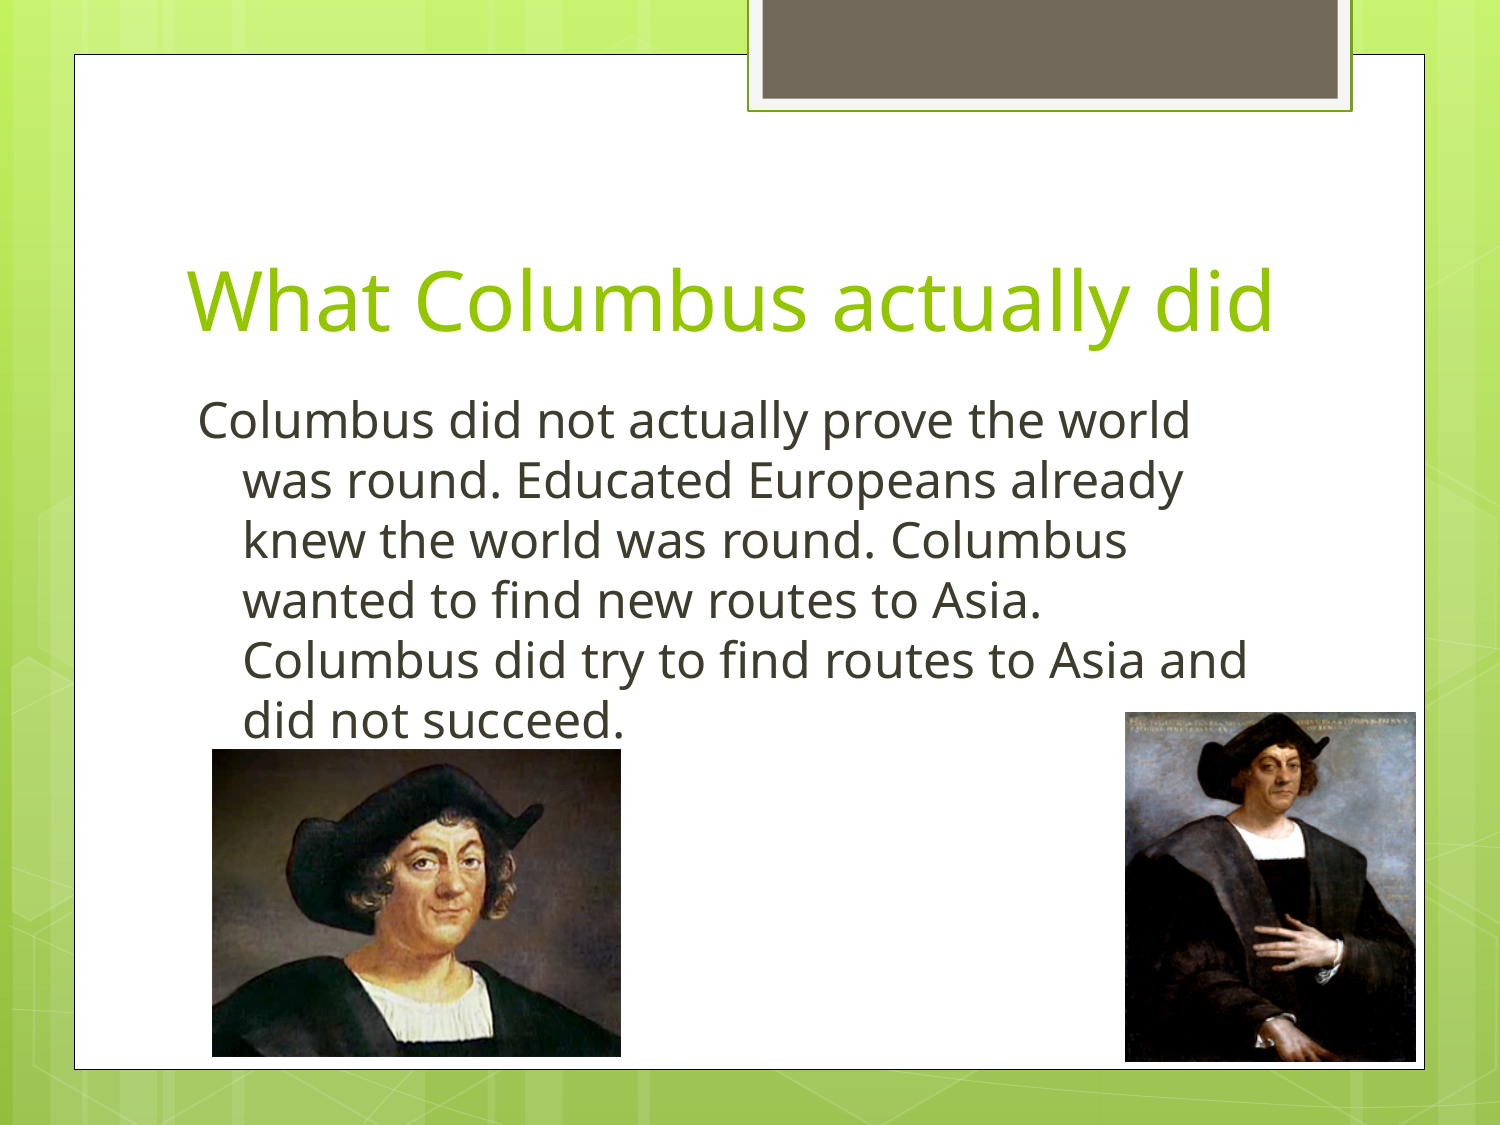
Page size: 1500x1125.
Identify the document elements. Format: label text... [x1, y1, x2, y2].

list Columbus did not actually prove the world was round. Educated Europeans already knew the world was round. Columbus wanted to find new routes to Asia. Columbus did try to find routes to Asia and did not succeed. [171, 381, 1283, 957]
title What Columbus actually did [171, 168, 1324, 357]
picture [212, 749, 621, 1057]
picture [1124, 712, 1416, 1063]
